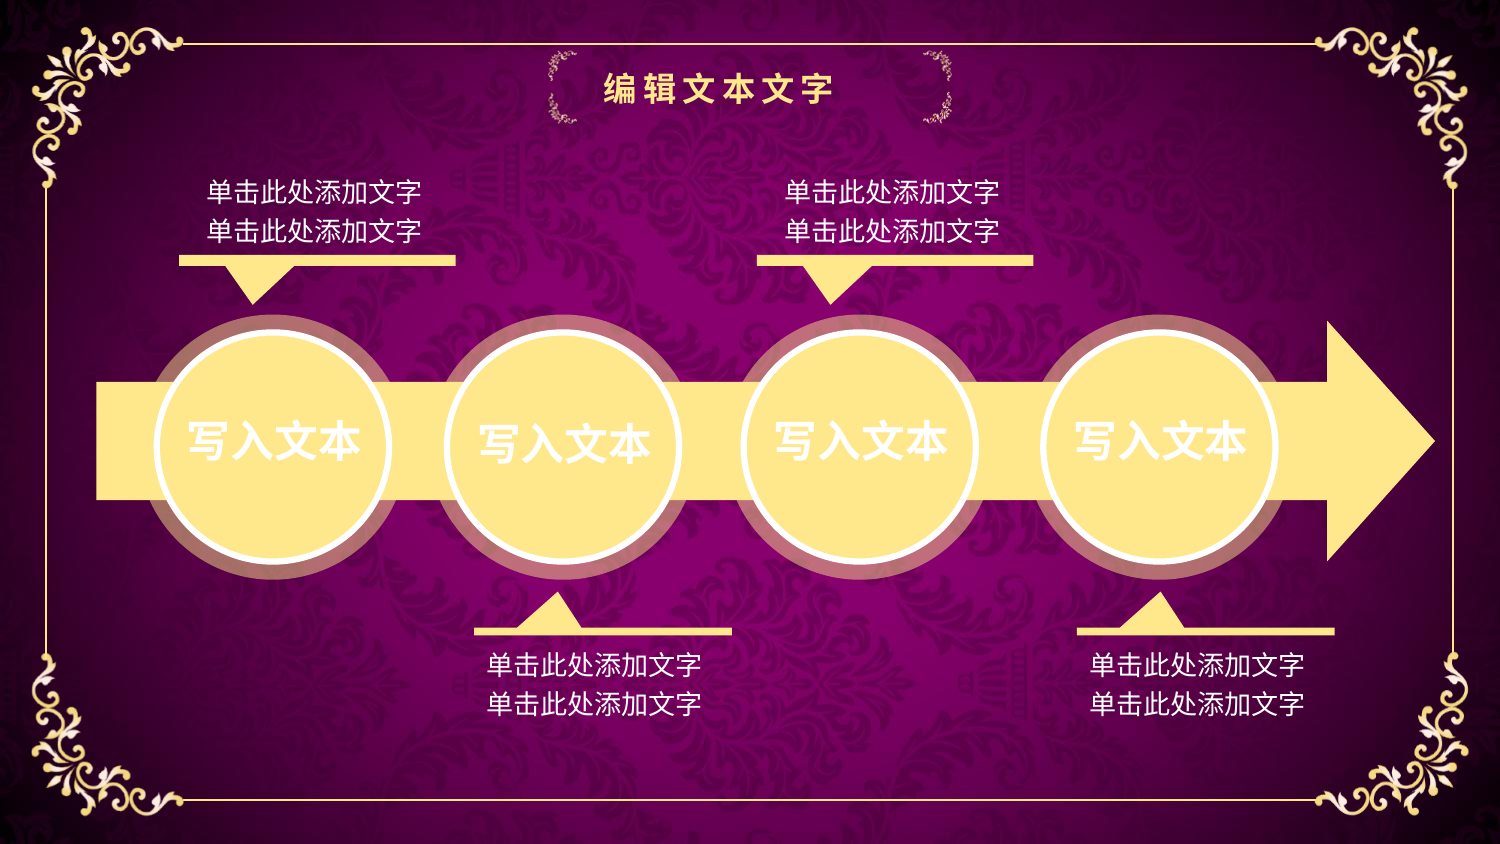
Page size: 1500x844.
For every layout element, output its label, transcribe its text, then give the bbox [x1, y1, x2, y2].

text_box [1076, 591, 1335, 636]
text_box [96, 381, 120, 501]
text_box 编辑文本文字 [588, 61, 911, 116]
text_box [179, 254, 456, 305]
picture [0, 0, 1500, 844]
text_box 单击此处添加文字 单击此处添加文字 [190, 161, 449, 256]
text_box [425, 314, 710, 580]
text_box 单击此处添加文字 单击此处添加文字 [1073, 634, 1331, 728]
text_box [712, 314, 1010, 580]
text_box [1313, 320, 1436, 562]
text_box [1012, 314, 1310, 580]
text_box [756, 254, 1034, 305]
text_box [125, 314, 423, 580]
text_box [474, 591, 732, 636]
text_box 单击此处添加文字 单击此处添加文字 [470, 634, 728, 728]
text_box 单击此处添加文字 单击此处添加文字 [768, 161, 1026, 256]
